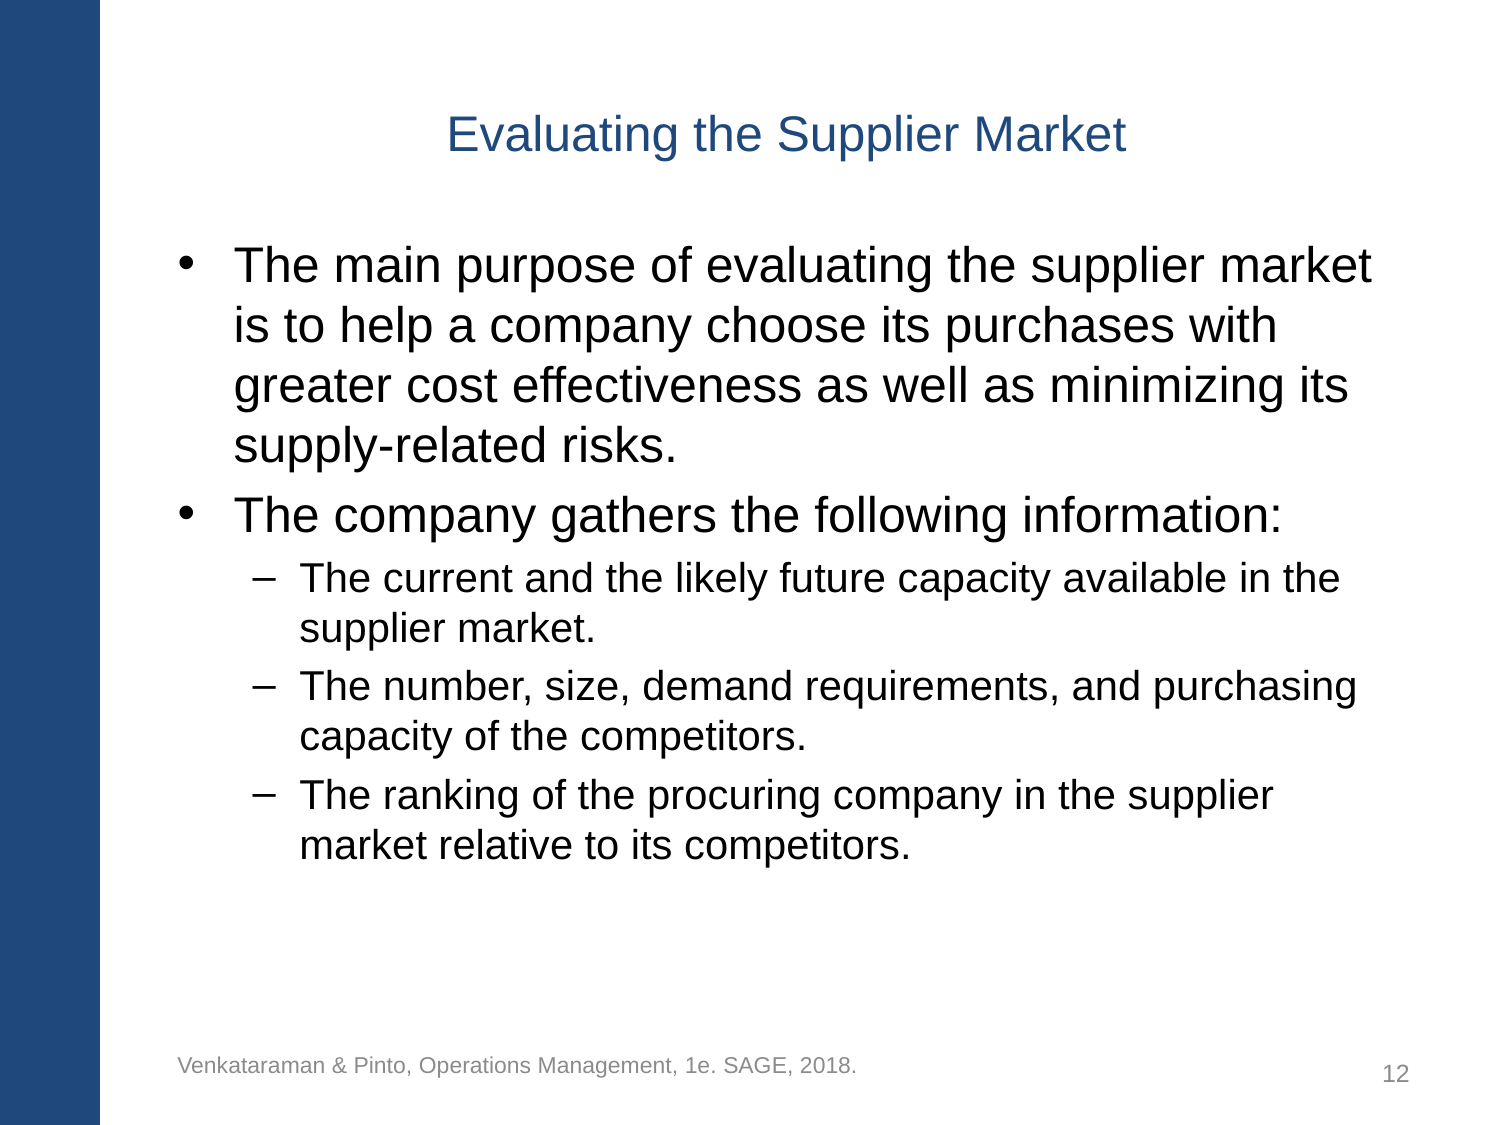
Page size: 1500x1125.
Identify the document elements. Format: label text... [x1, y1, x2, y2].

title Evaluating the Supplier Market [162, 37, 1425, 224]
list The main purpose of evaluating the supplier market is to help a company choose its purchases with greater cost effectiveness as well as minimizing its supply-related risks. The company gathers the following information: The current and the likely future capacity available in the supplier market. The number, size, demand requirements, and purchasing capacity of the competitors. The ranking of the procuring company in the supplier market relative to its competitors. [162, 224, 1425, 1013]
footer Venkataraman & Pinto, Operations Management, 1e. SAGE, 2018. [162, 1042, 1313, 1103]
slide_number 12 [1350, 1042, 1425, 1103]
